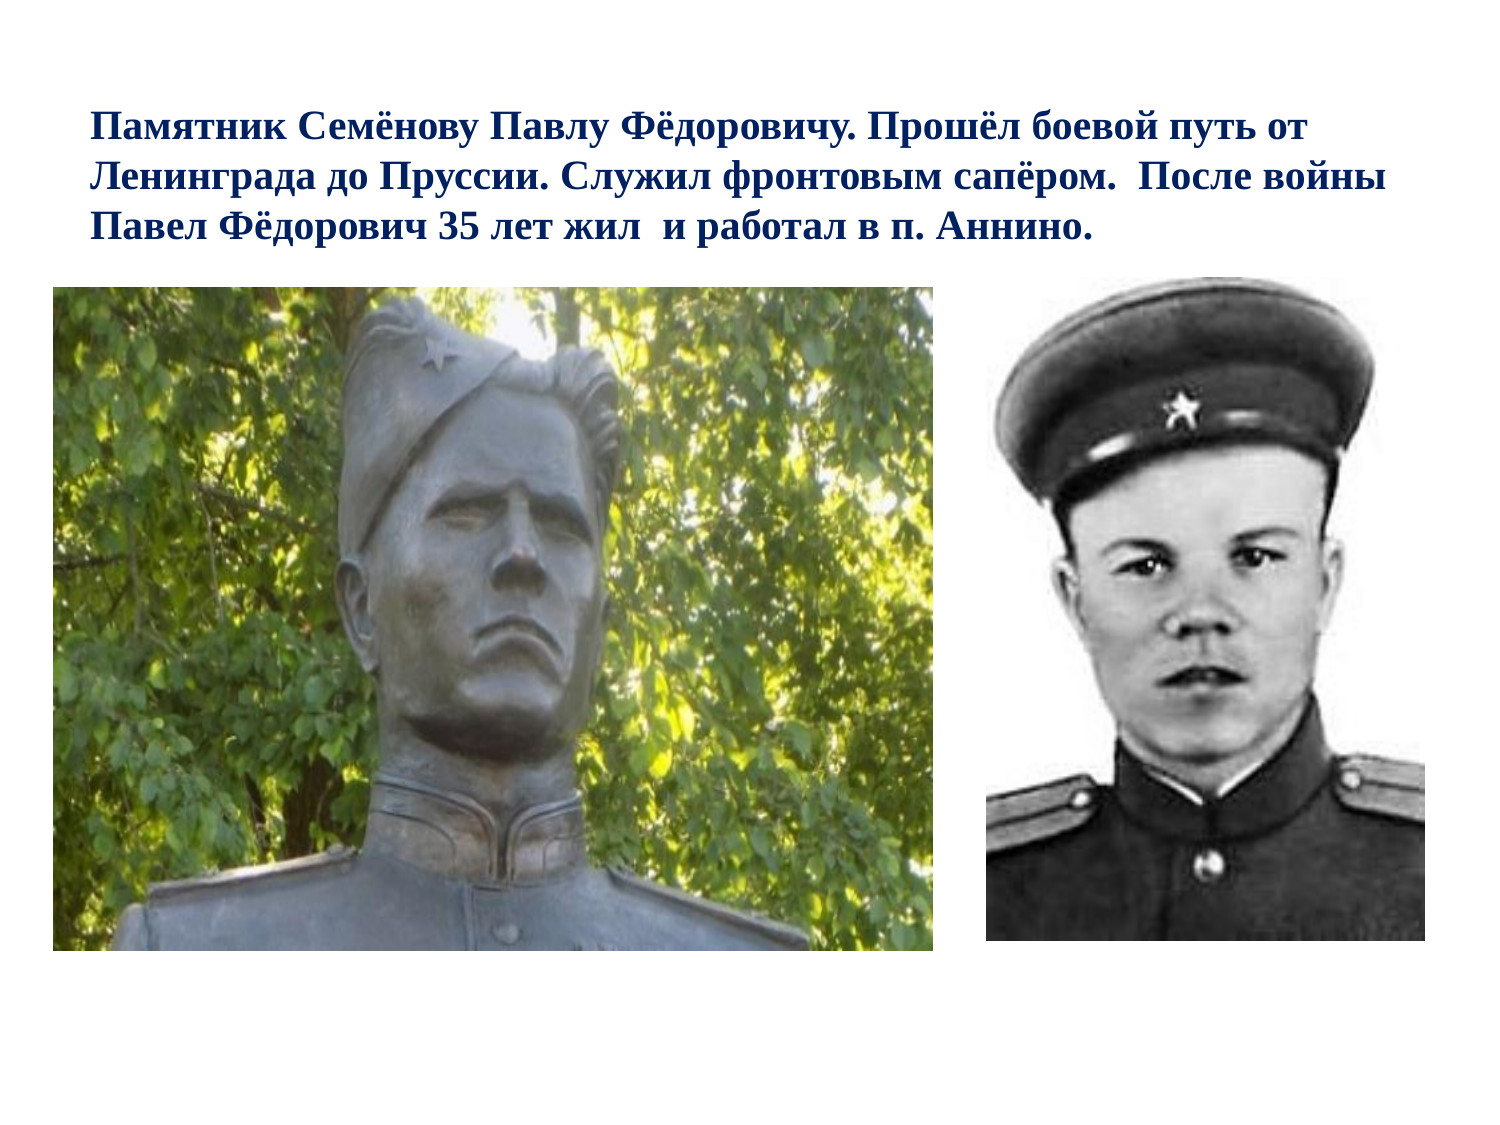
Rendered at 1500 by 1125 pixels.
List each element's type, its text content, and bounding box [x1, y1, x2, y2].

picture [985, 277, 1426, 941]
picture [52, 287, 933, 952]
list Памятник Семёнову Павлу Фёдоровичу. Прошёл боевой путь от Ленинграда до Пруссии. Служил фронтовым сапёром. После войны Павел Фёдорович 35 лет жил и работал в п. Аннино. [75, 90, 1425, 1005]
